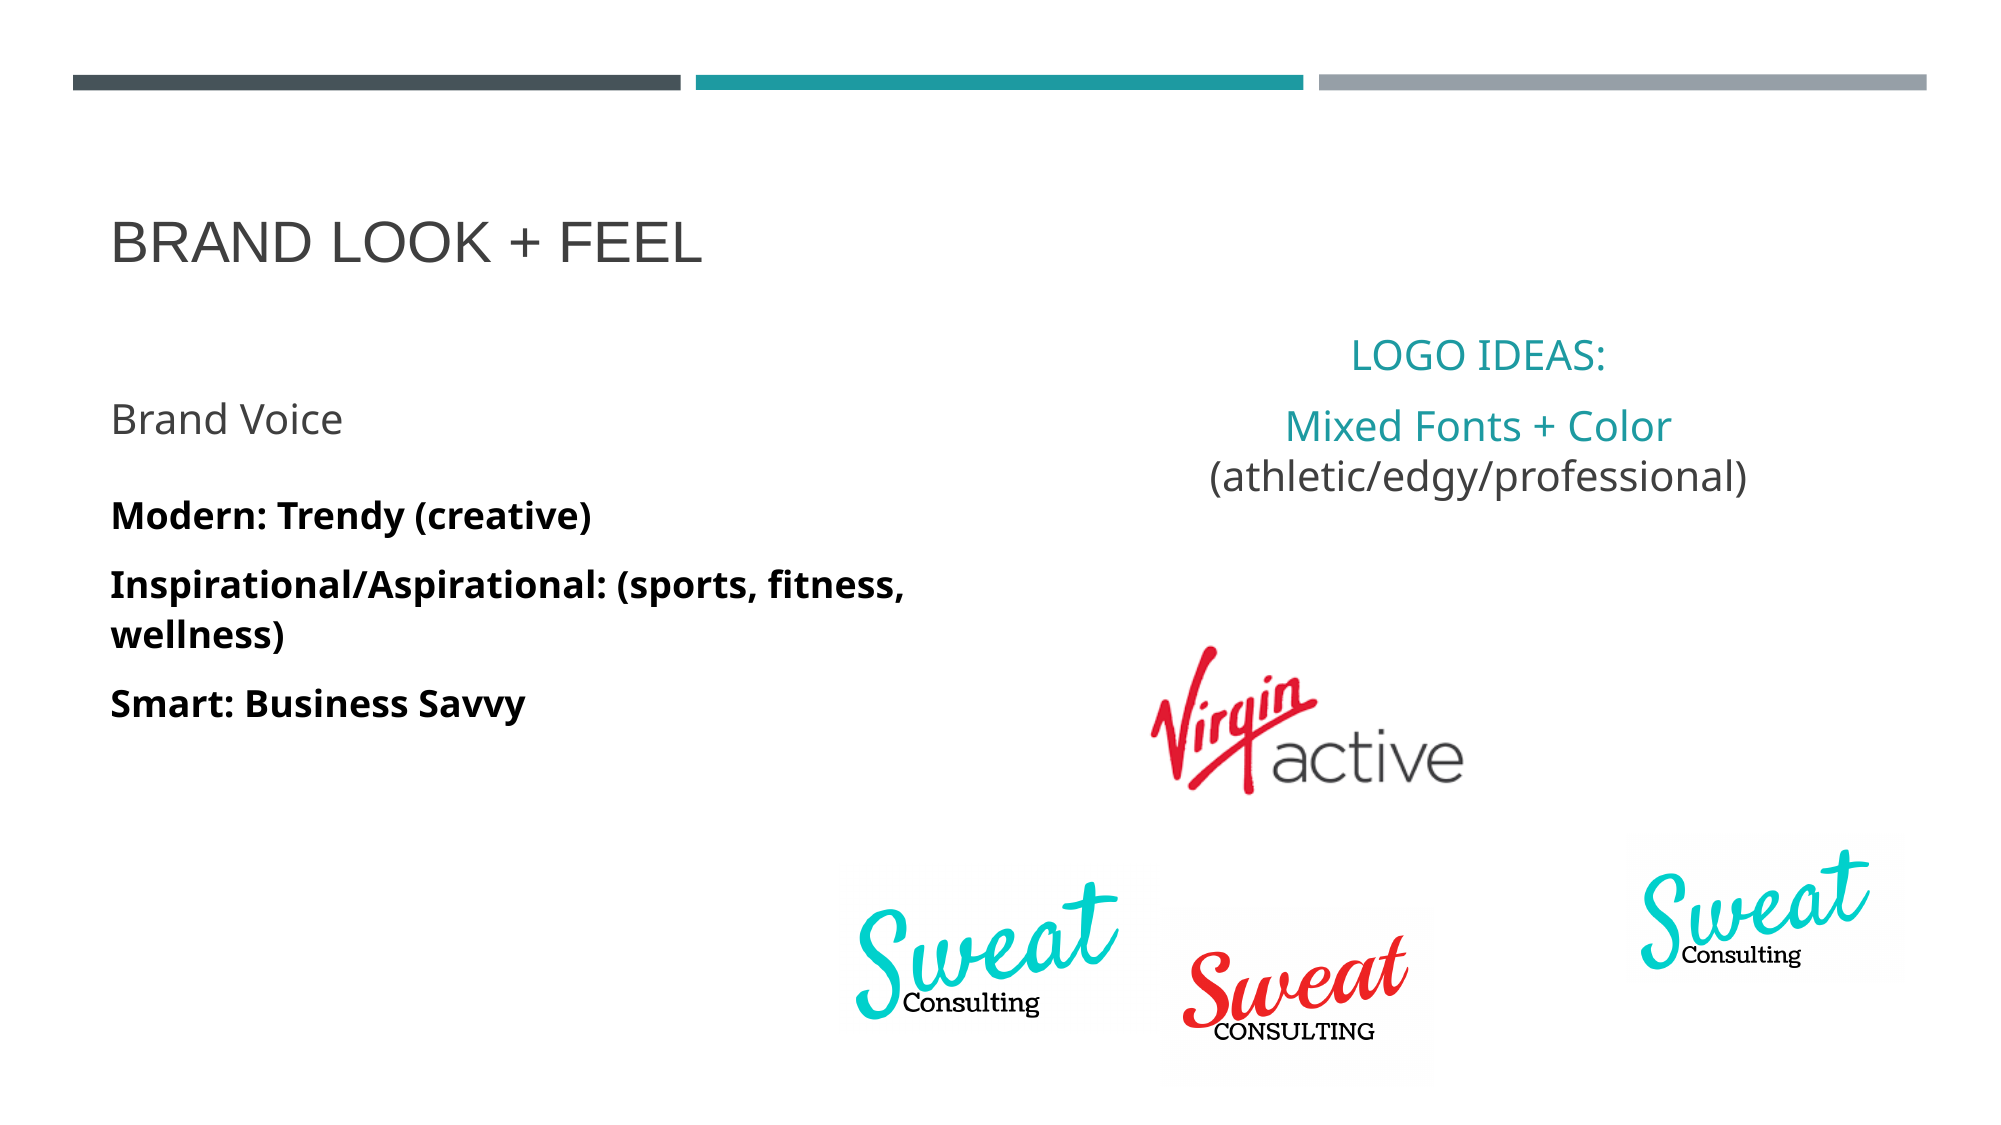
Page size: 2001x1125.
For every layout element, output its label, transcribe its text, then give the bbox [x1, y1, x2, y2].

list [1088, 616, 1527, 826]
list Modern: Trendy (creative) Inspirational/Aspirational: (sports, fitness, wellness) Smart: Business Savvy [95, 479, 948, 962]
picture [839, 862, 1435, 1087]
list LOGO IDEAS: Mixed Fonts + Color (athletic/edgy/professional) [1052, 369, 1905, 460]
title BRAND LOOK + FEEL [95, 119, 1905, 282]
picture [1626, 833, 1905, 983]
list Brand Voice [95, 369, 948, 461]
